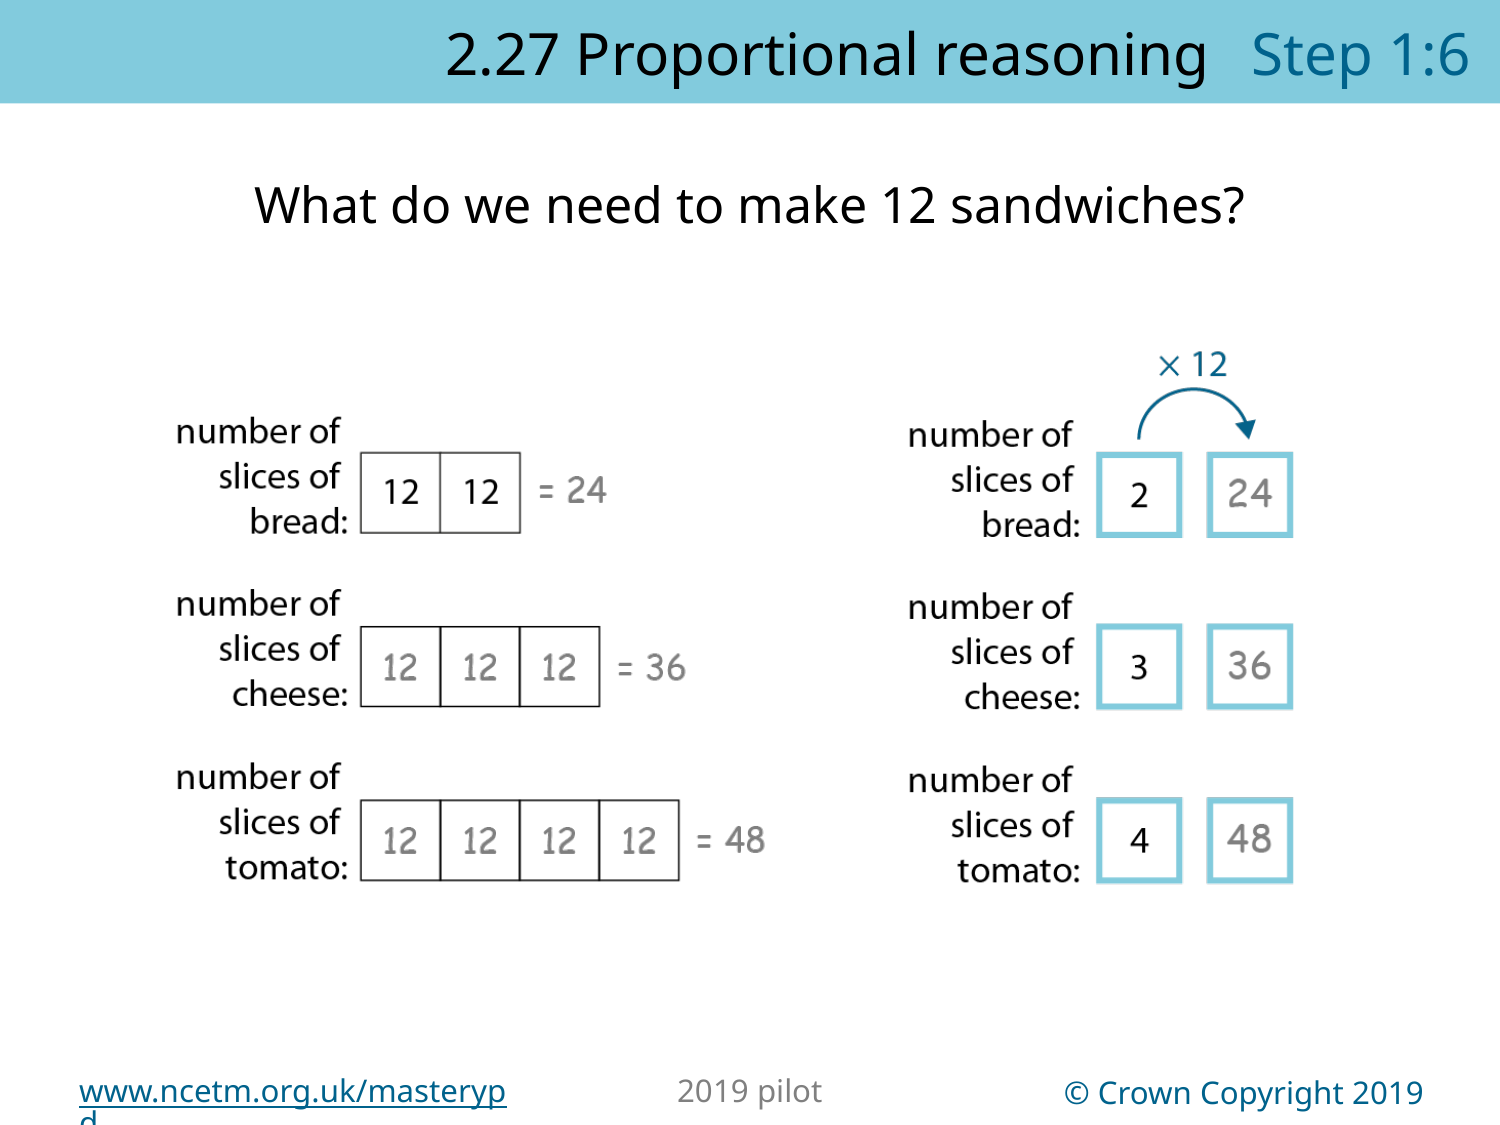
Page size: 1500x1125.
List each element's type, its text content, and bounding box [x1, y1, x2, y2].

picture [898, 330, 1334, 909]
text_box What do we need to make 12 sandwiches? [239, 165, 1261, 241]
list 2.27 Proportional reasoning Step 1:6 [0, 0, 1500, 104]
picture [166, 389, 788, 905]
